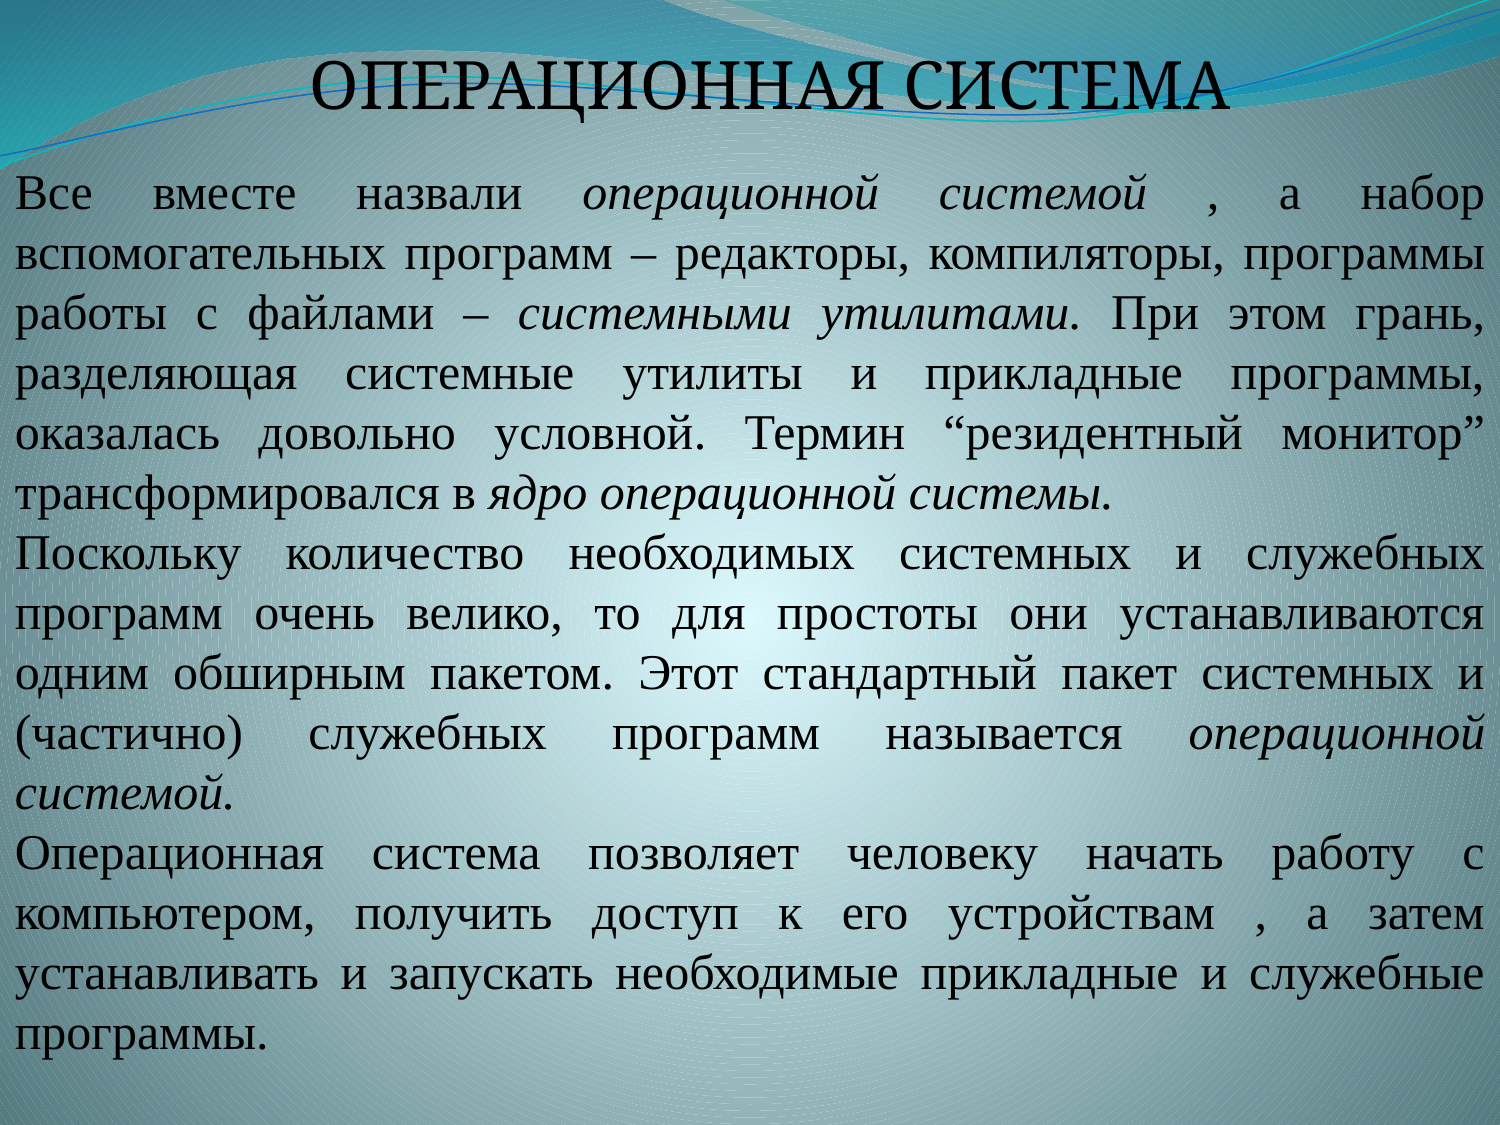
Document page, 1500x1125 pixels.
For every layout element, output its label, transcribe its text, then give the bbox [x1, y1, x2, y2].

text_box ОПЕРАЦИОННАЯ СИСТЕМА [294, 35, 1247, 130]
text_box Все вместе назвали операционной системой , а набор вспомогательных программ – редакторы, компиляторы, программы работы с файлами – системными утилитами. При этом грань, разделяющая системные утилиты и прикладные программы, оказалась довольно условной. Термин “резидентный монитор” трансформировался в ядро операционной системы. Поскольку количество необходимых системных и служебных программ очень велико, то для простоты они устанавливаются одним обширным пакетом. Этот стандартный пакет системных и (частично) служебных программ называется операционной системой. Операционная система позволяет человеку начать работу с компьютером, получить доступ к его устройствам , а затем устанавливать и запускать необходимые прикладные и служебные программы. [0, 152, 1500, 1068]
